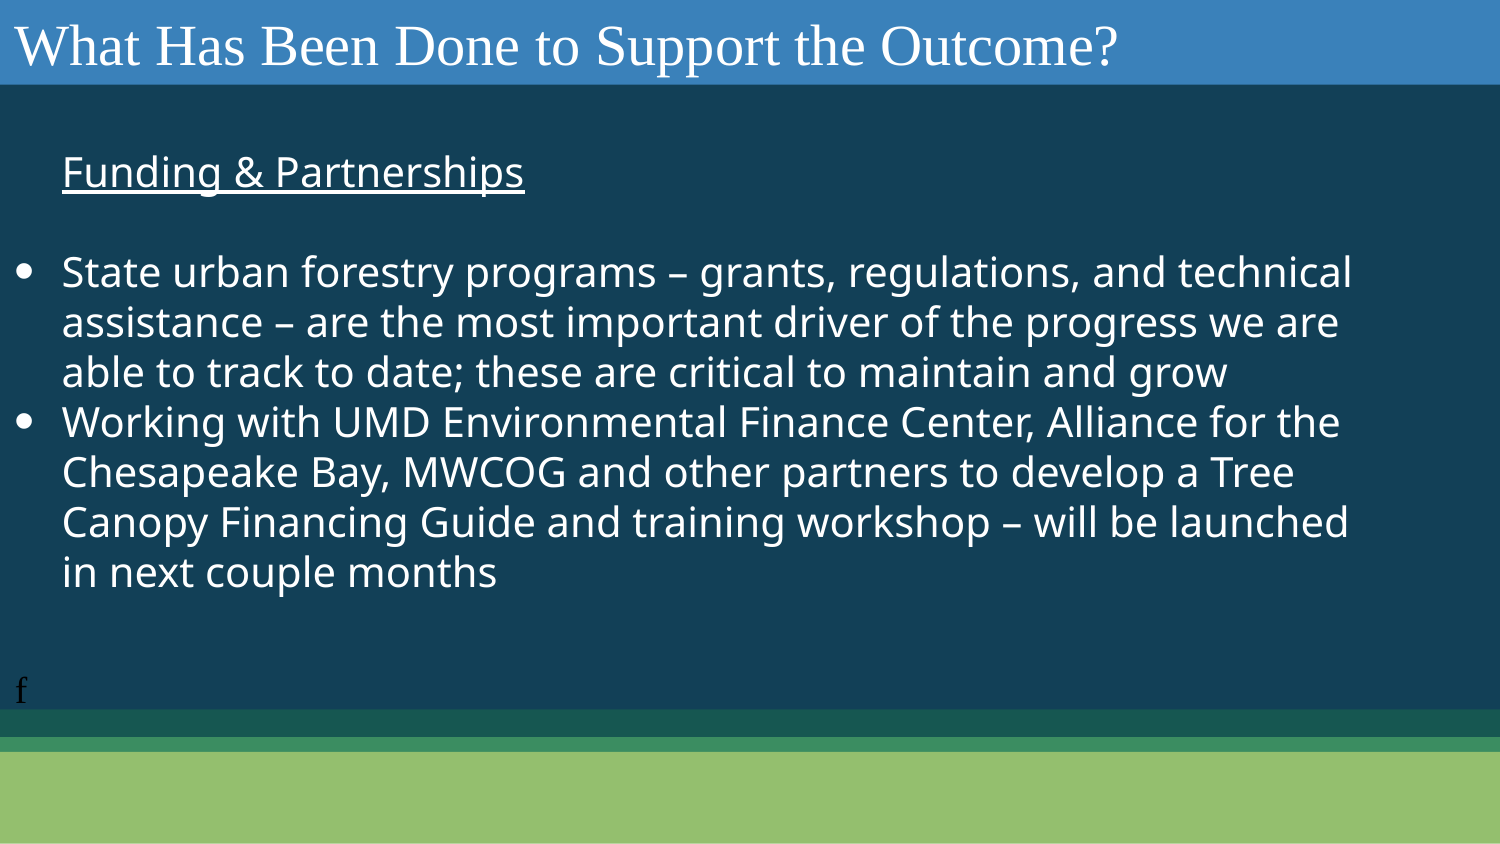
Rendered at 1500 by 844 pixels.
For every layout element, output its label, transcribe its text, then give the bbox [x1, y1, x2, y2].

text_box What Has Been Done to Support the Outcome? [0, 0, 1500, 85]
text_box Funding & Partnerships State urban forestry programs – grants, regulations, and technical assistance – are the most important driver of the progress we are able to track to date; these are critical to maintain and grow Working with UMD Environmental Finance Center, Alliance for the Chesapeake Bay, MWCOG and other partners to develop a Tree Canopy Financing Guide and training workshop – will be launched in next couple months f [0, 85, 1389, 764]
